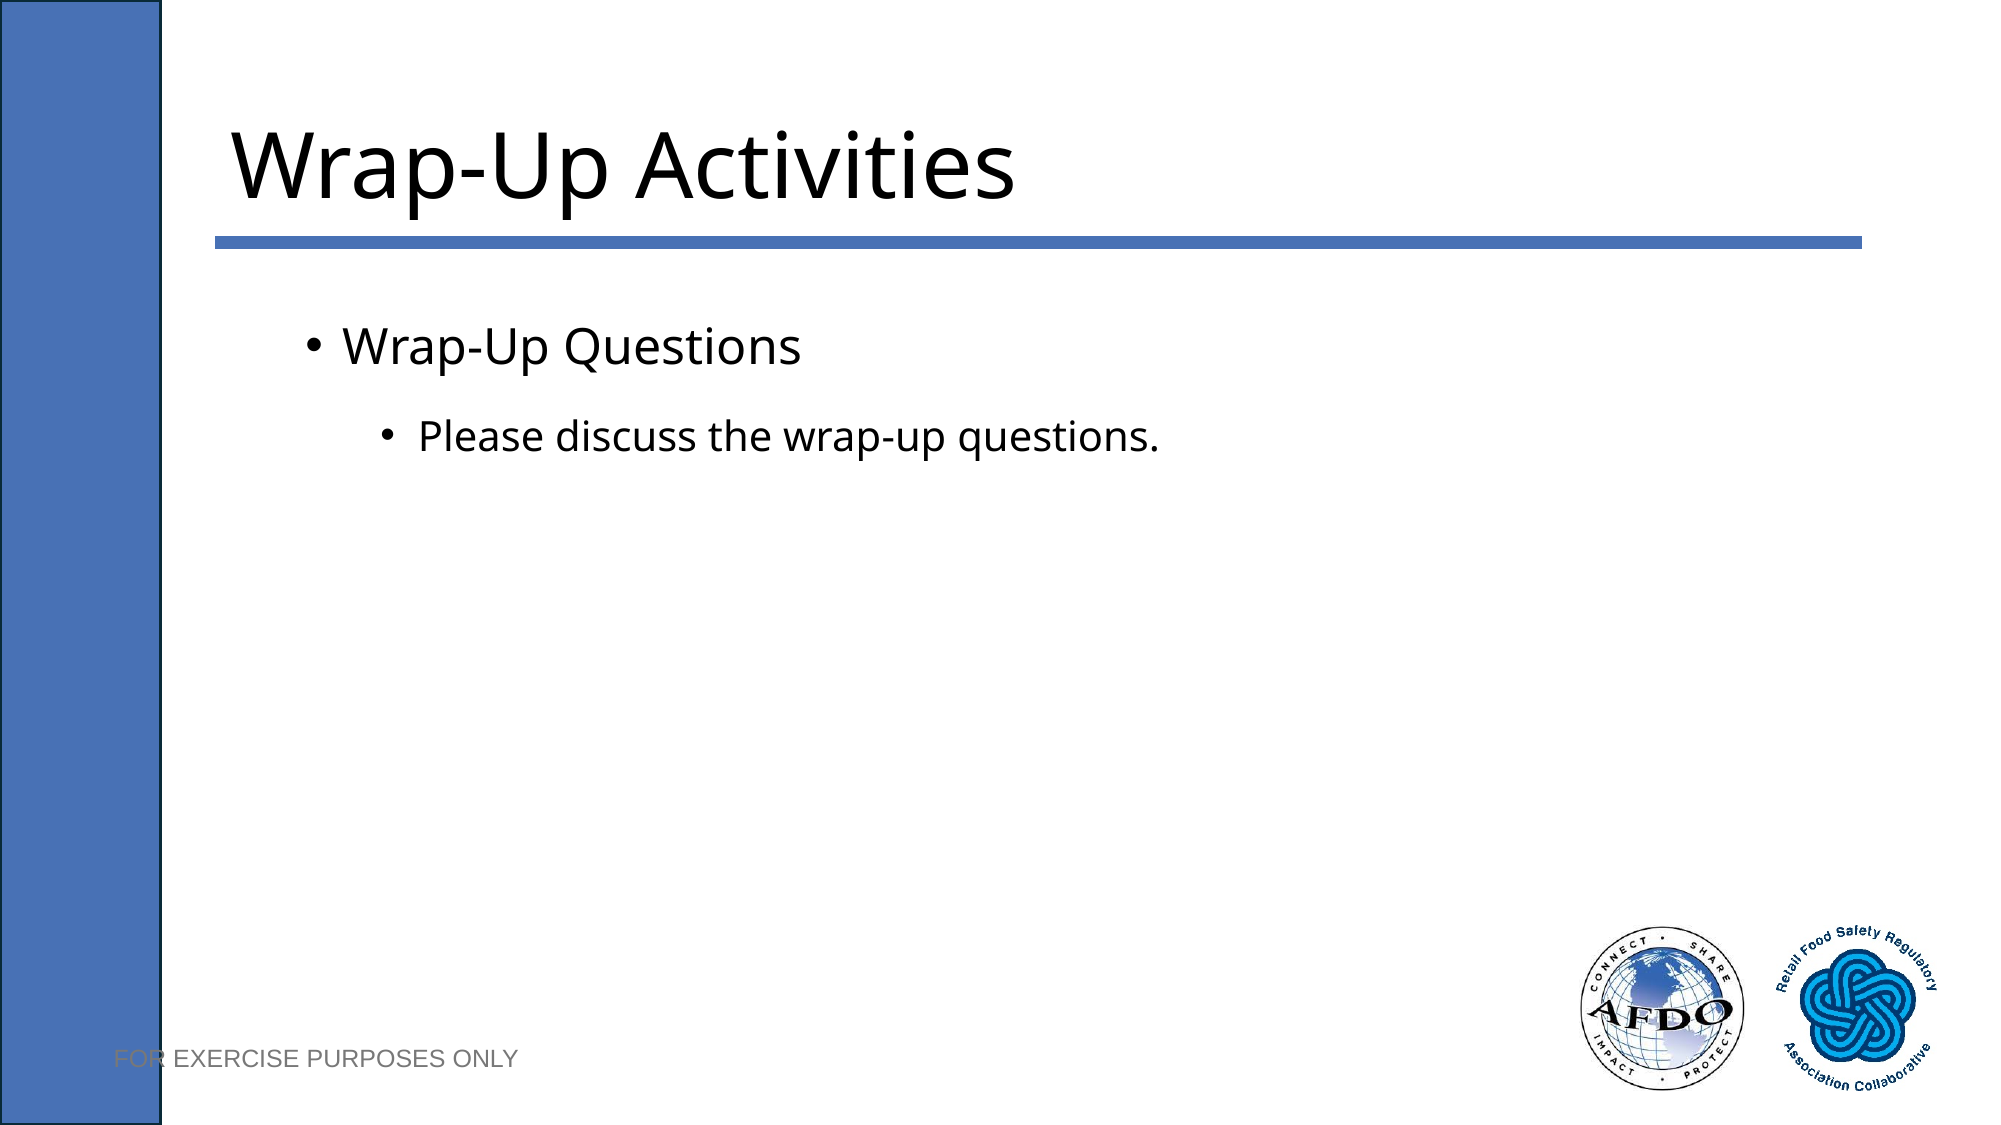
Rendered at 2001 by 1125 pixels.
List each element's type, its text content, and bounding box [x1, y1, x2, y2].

list Wrap-Up Questions Please discuss the wrap-up questions. [215, 306, 1863, 469]
picture [1579, 925, 1745, 1091]
footer FOR EXERCISE PURPOSES ONLY [0, 1042, 634, 1103]
picture [1776, 925, 1937, 1091]
title Wrap-Up Activities [215, 110, 1863, 227]
